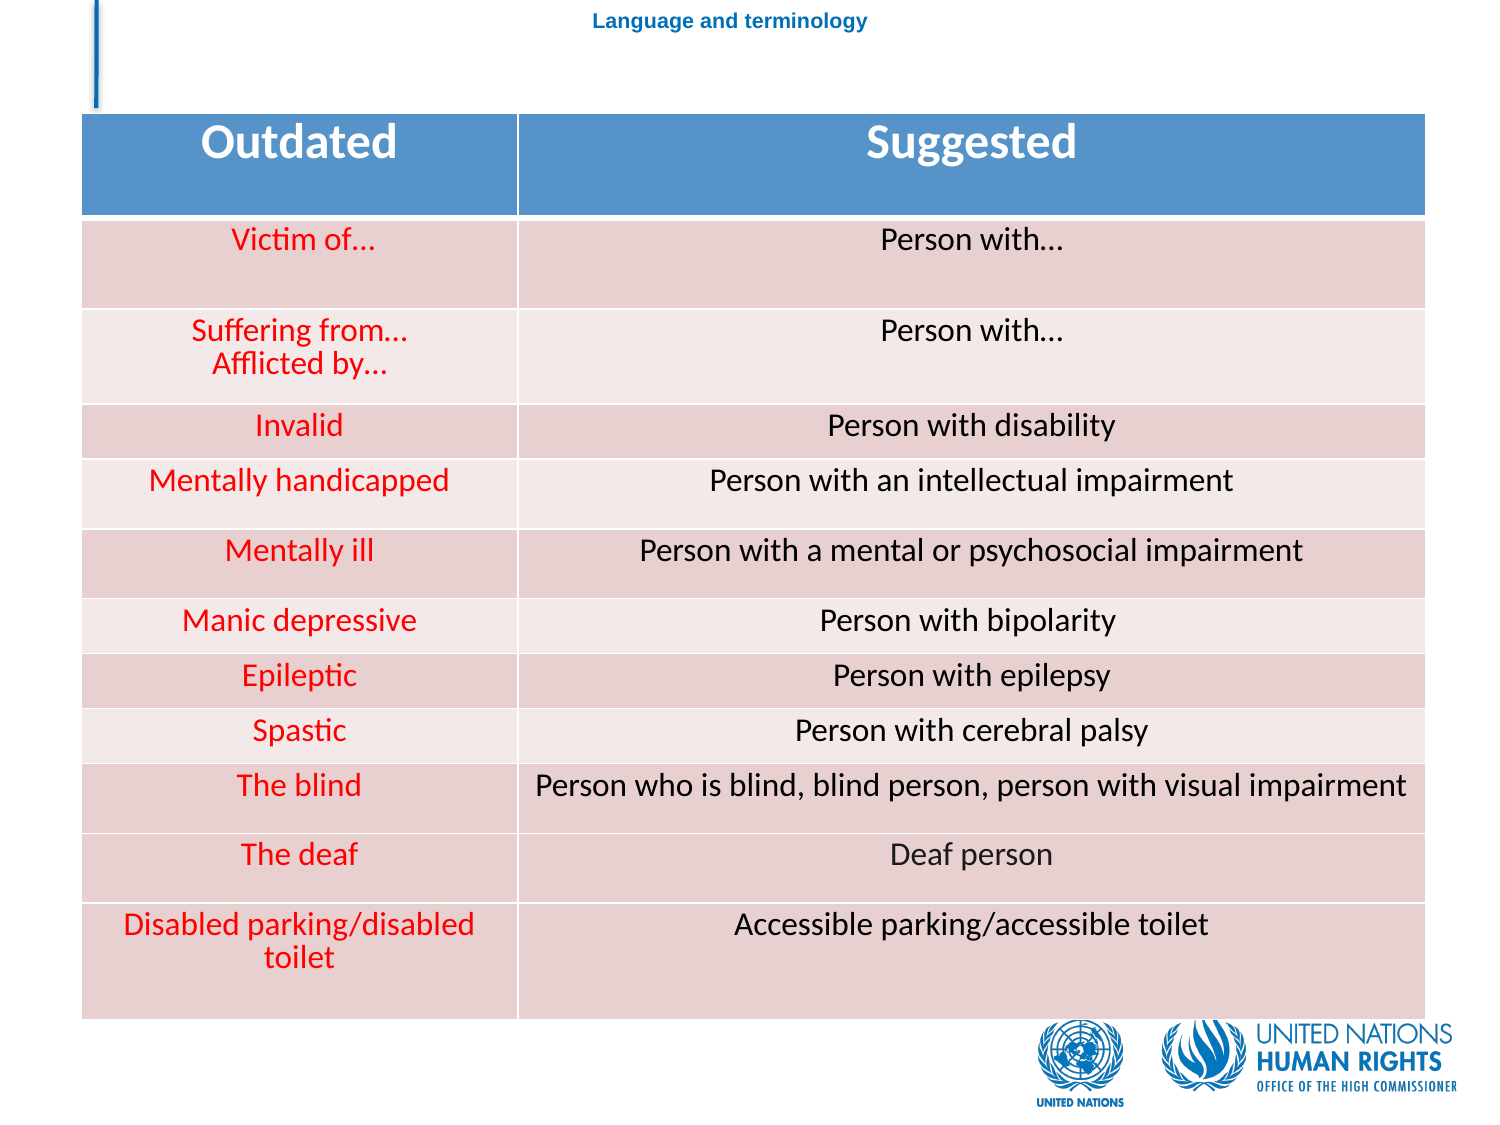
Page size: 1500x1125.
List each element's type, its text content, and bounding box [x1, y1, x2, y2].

table_cell Manic depressive [82, 599, 517, 653]
table_cell Mentally ill [82, 530, 517, 598]
table_cell Person with bipolarity [519, 599, 1425, 653]
table_cell Suffering from… Afflicted by… [82, 310, 517, 403]
table_header Suggested [519, 114, 1425, 215]
table_cell Person with disability [519, 405, 1425, 458]
table_cell Invalid [82, 405, 517, 458]
text_box [732, 0, 768, 75]
table_cell Mentally handicapped [82, 460, 517, 528]
table_cell The blind [82, 764, 517, 833]
table_header Outdated [82, 114, 517, 215]
table_cell Victim of… [82, 221, 517, 308]
title Language and terminology [42, 75, 1418, 88]
text_box [768, 0, 1500, 75]
table_cell Person with epilepsy [519, 654, 1425, 708]
table_cell Person with a mental or psychosocial impairment [519, 530, 1425, 598]
table_cell The deaf [82, 834, 517, 902]
table_cell Spastic [82, 709, 517, 763]
picture [1037, 990, 1457, 1107]
table_cell Accessible parking/accessible toilet [519, 904, 1425, 1019]
table_cell Person with cerebral palsy [519, 709, 1425, 763]
table_cell Person who is blind, blind person, person with visual impairment [519, 764, 1425, 833]
table_cell Disabled parking/disabled toilet [82, 904, 517, 1019]
table_cell Deaf person [519, 834, 1425, 902]
table_cell Person with… [519, 221, 1425, 308]
table_cell Person with… [519, 310, 1425, 403]
table_cell Epileptic [82, 654, 517, 708]
text_box [0, 0, 732, 75]
table_cell Person with an intellectual impairment [519, 460, 1425, 528]
